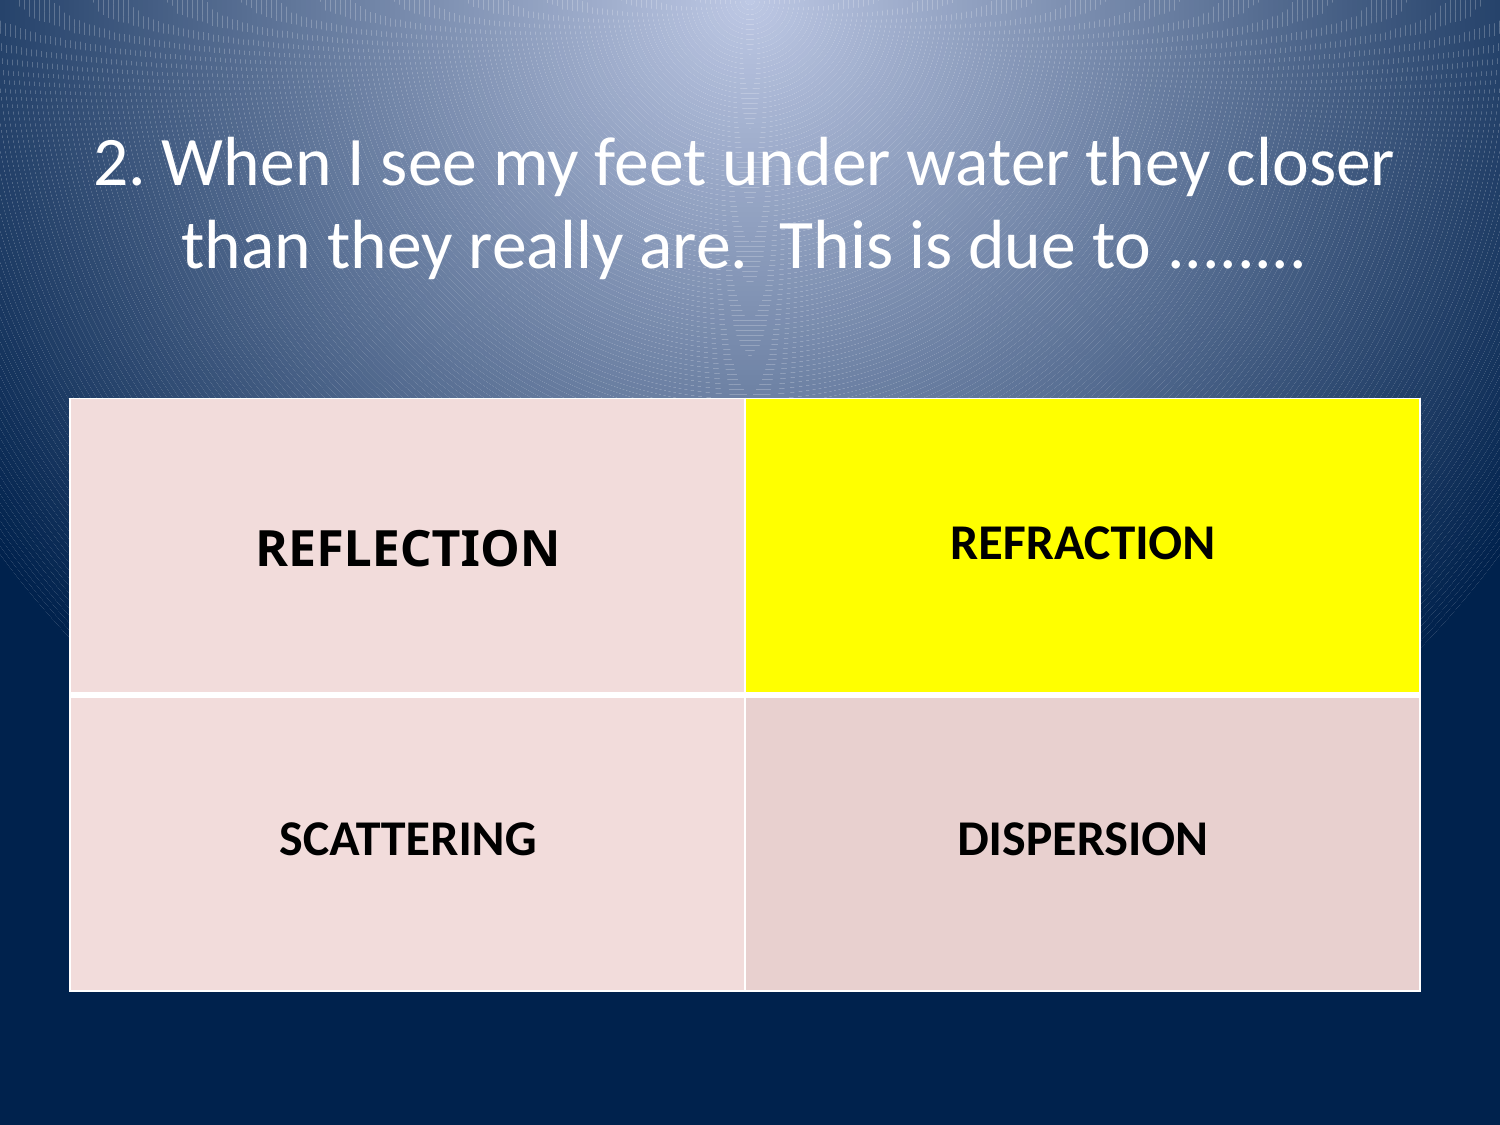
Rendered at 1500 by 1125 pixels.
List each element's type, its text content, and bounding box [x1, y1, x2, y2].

table_cell DISPERSION [746, 698, 1419, 990]
title 2. When I see my feet under water they closer than they really are. This is due to ........ [70, 105, 1421, 293]
table_header REFLECTION [71, 399, 744, 692]
table_cell SCATTERING [71, 698, 744, 990]
table_header REFRACTION [746, 399, 1419, 692]
